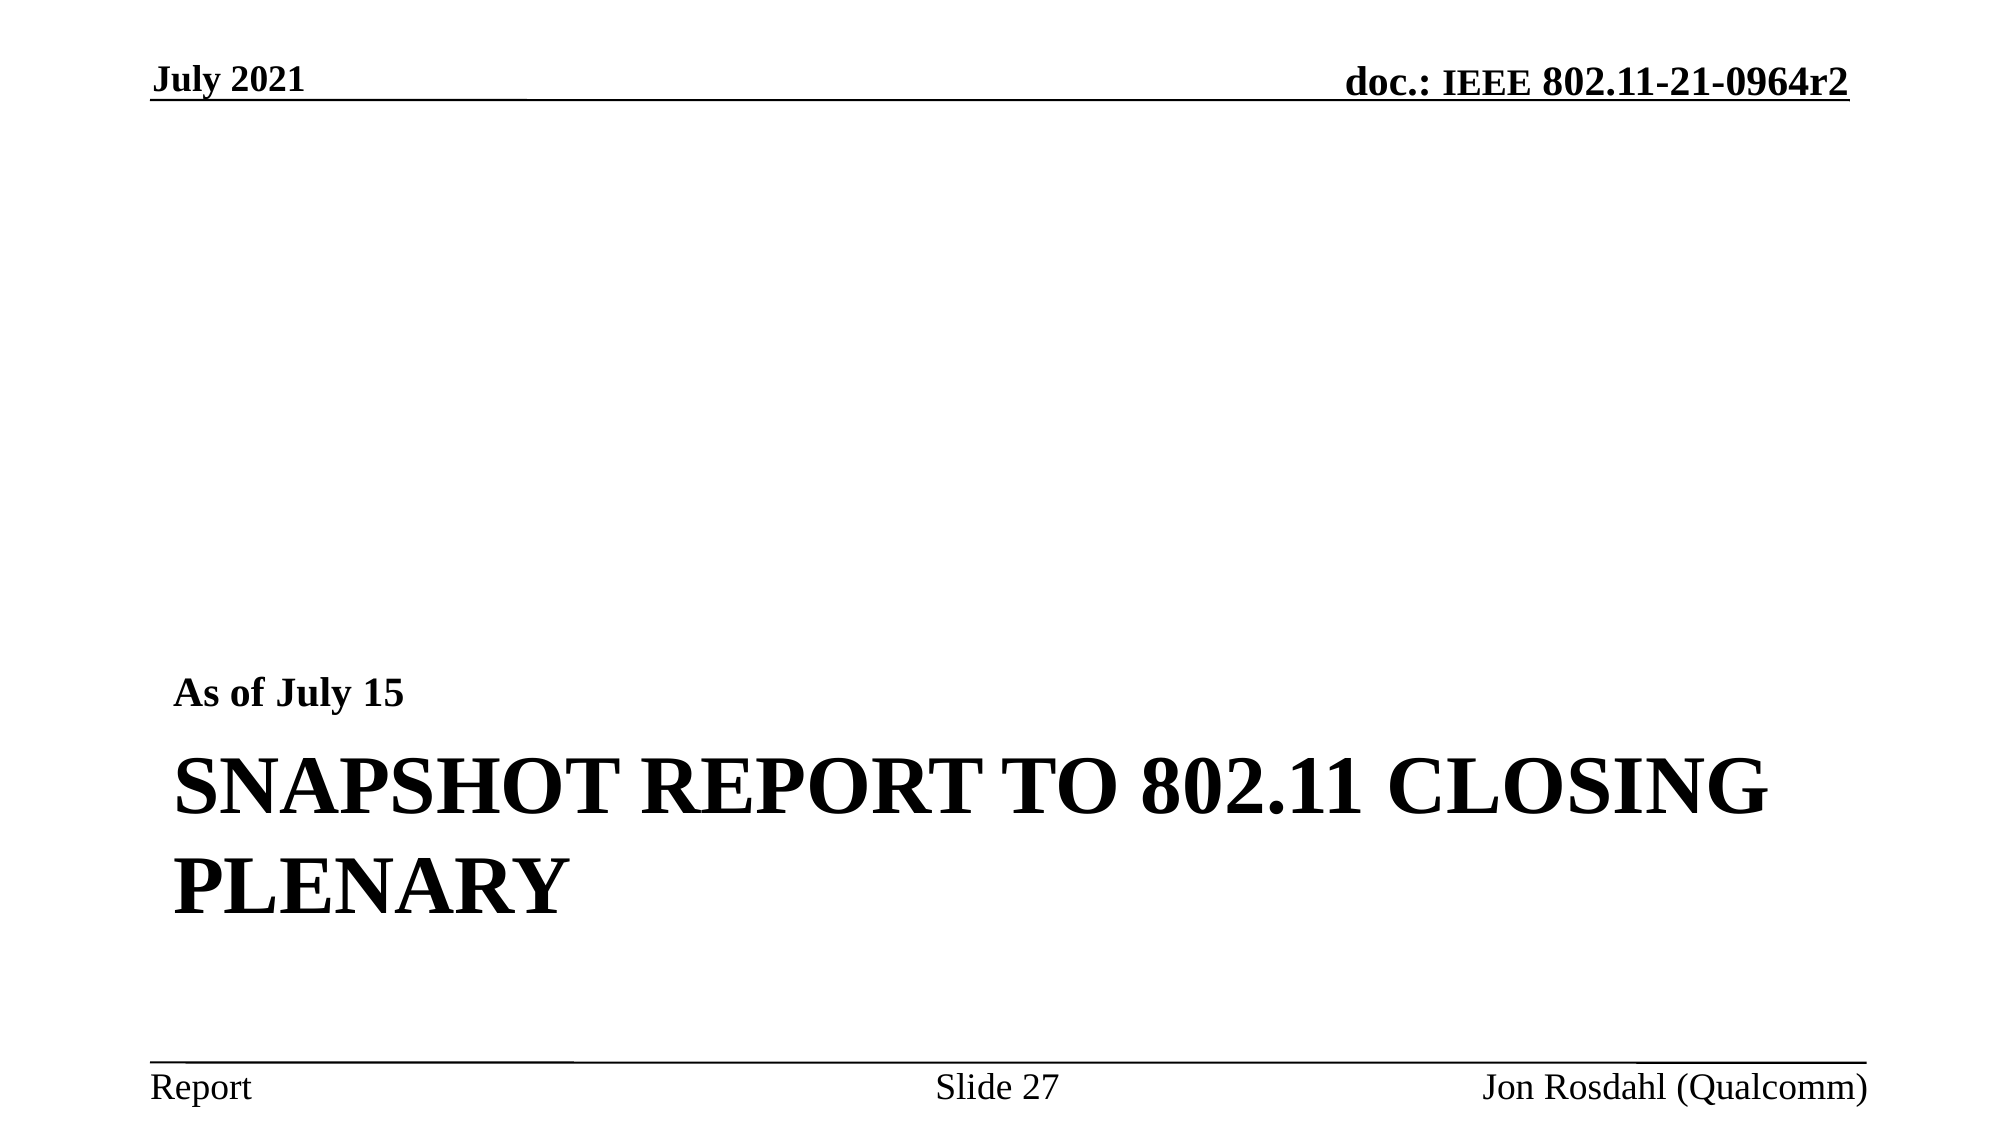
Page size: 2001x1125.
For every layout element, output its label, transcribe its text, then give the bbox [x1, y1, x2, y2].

slide_number Slide 27 [928, 1061, 1067, 1123]
list As of July 15 [157, 476, 1859, 724]
title Snapshot Report to 802.11 closing plenary [157, 724, 1859, 947]
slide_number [152, 49, 434, 100]
footer Jon Rosdahl (Qualcomm) [1424, 1061, 1869, 1108]
